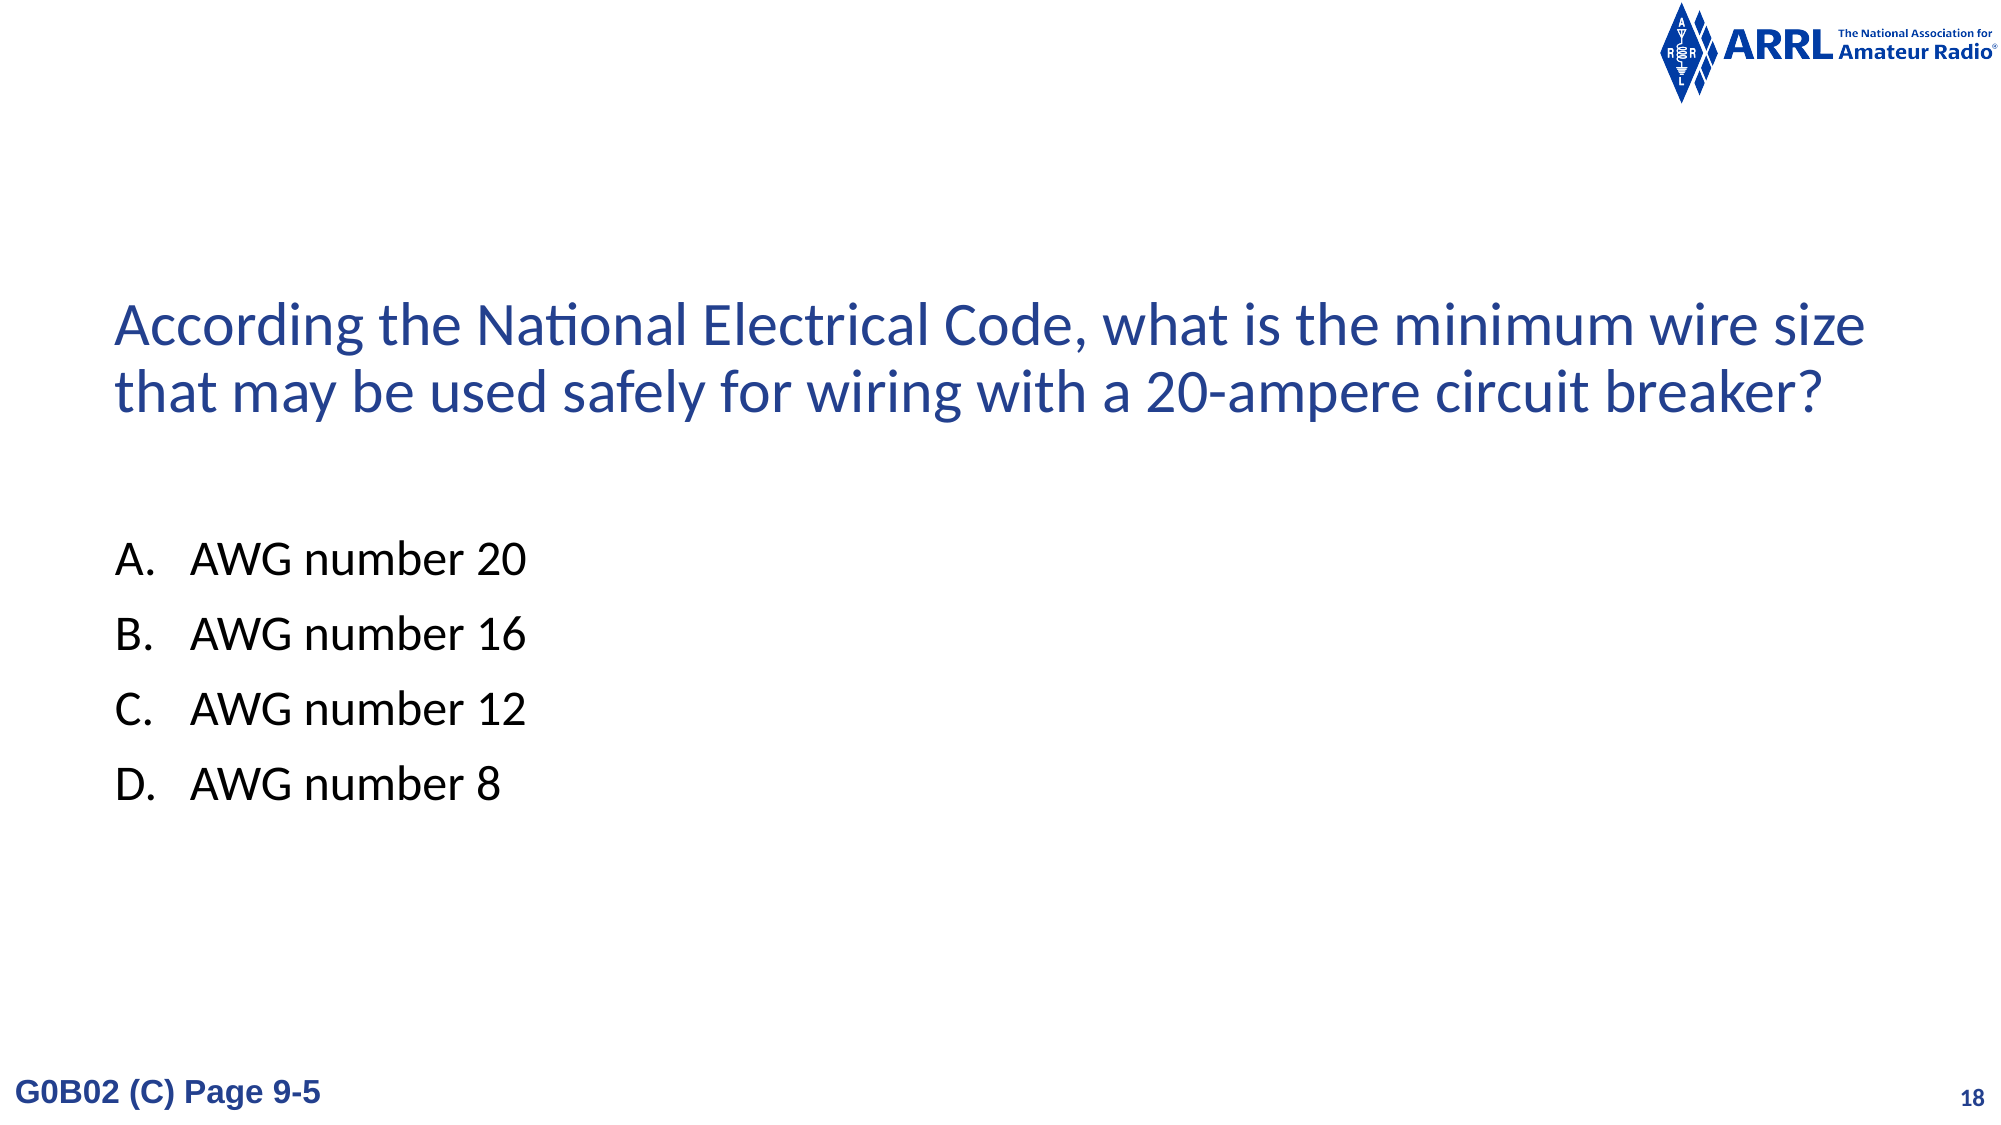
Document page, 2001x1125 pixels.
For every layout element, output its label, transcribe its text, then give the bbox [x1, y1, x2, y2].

text_box 18 [1875, 1074, 2000, 1120]
picture [1658, 0, 1999, 106]
title According the National Electrical Code, what is the minimum wire size that may be used safely for wiring with a 20-ampere circuit breaker? [99, 249, 1900, 468]
list AWG number 20 AWG number 16 AWG number 12 AWG number 8 [99, 525, 1900, 1005]
text_box G0B02 (C) Page 9-5 [0, 1062, 1313, 1118]
